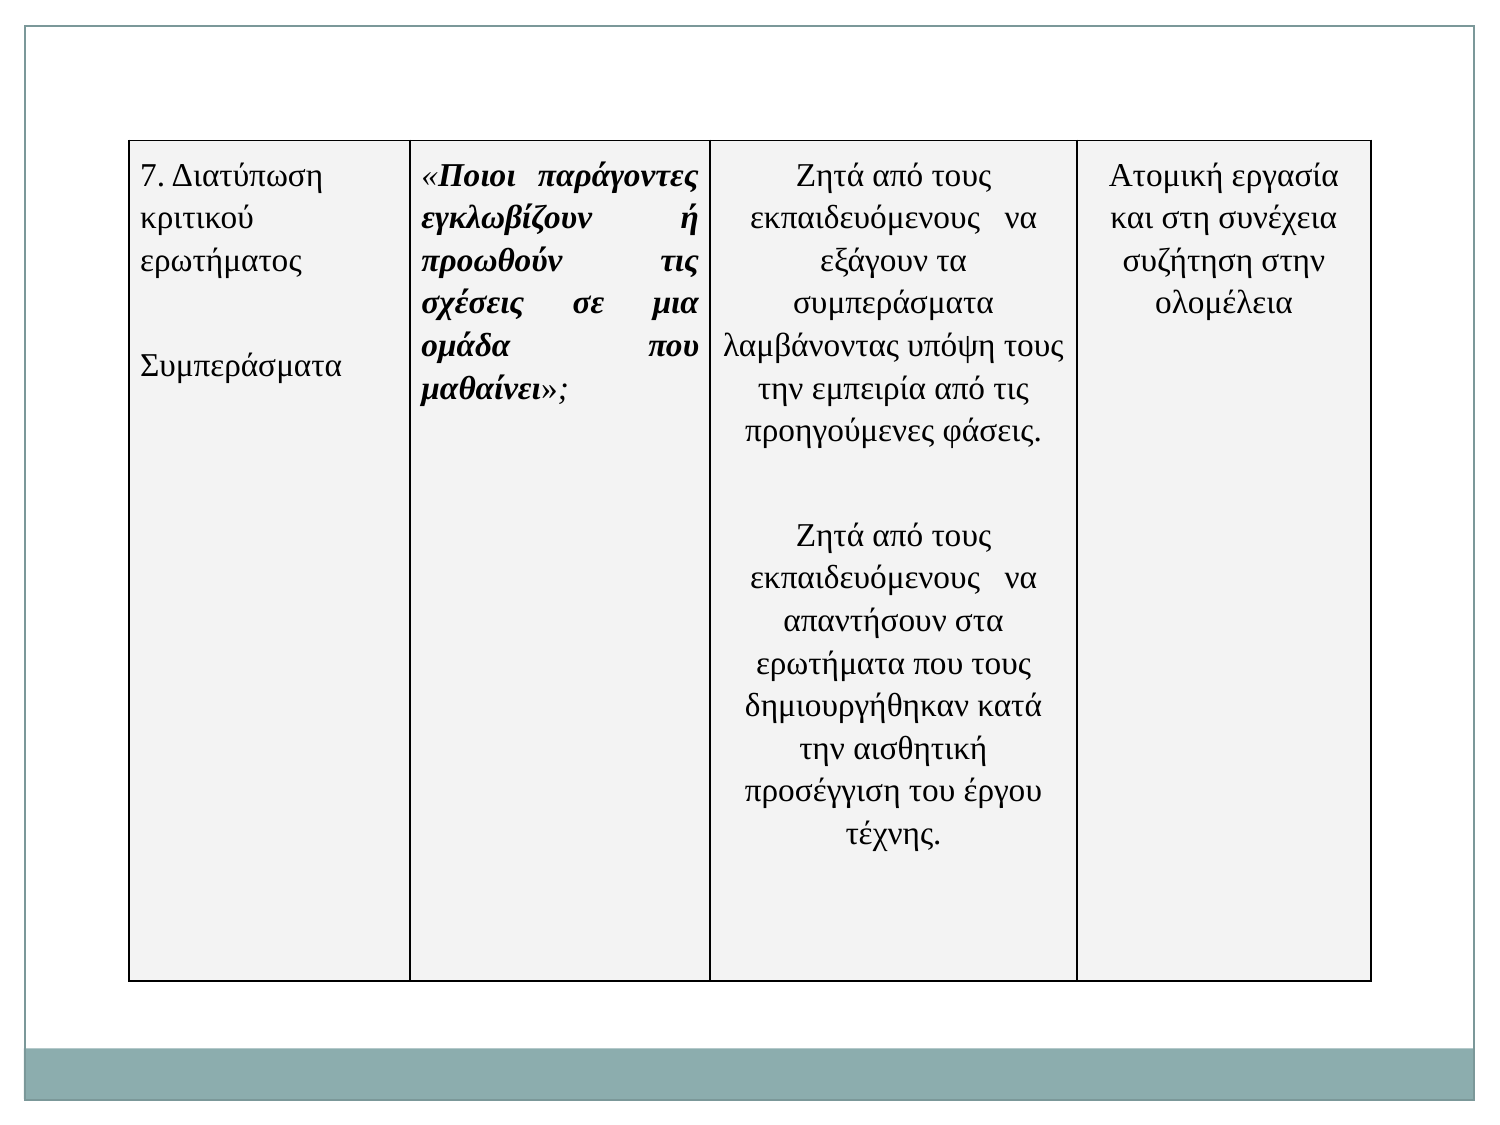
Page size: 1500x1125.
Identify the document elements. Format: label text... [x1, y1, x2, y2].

table_header 7. Διατύπωση κριτικού ερωτήματος Συμπεράσματα [130, 141, 409, 980]
table_header «Ποιοι παράγοντες εγκλωβίζουν ή προωθούν τις σχέσεις σε μια ομάδα που μαθαίνει»; [411, 141, 709, 980]
table_header Ζητά από τους εκπαιδευόμενους να εξάγουν τα συμπεράσματα λαμβάνοντας υπόψη τους την εμπειρία από τις προηγούμενες φάσεις. Ζητά από τους εκπαιδευόμενους να απαντήσουν στα ερωτήματα που τους δημιουργήθηκαν κατά την αισθητική προσέγγιση του έργου τέχνης. [711, 141, 1076, 980]
table_header Ατομική εργασία και στη συνέχεια συζήτηση στην ολομέλεια [1078, 141, 1370, 980]
